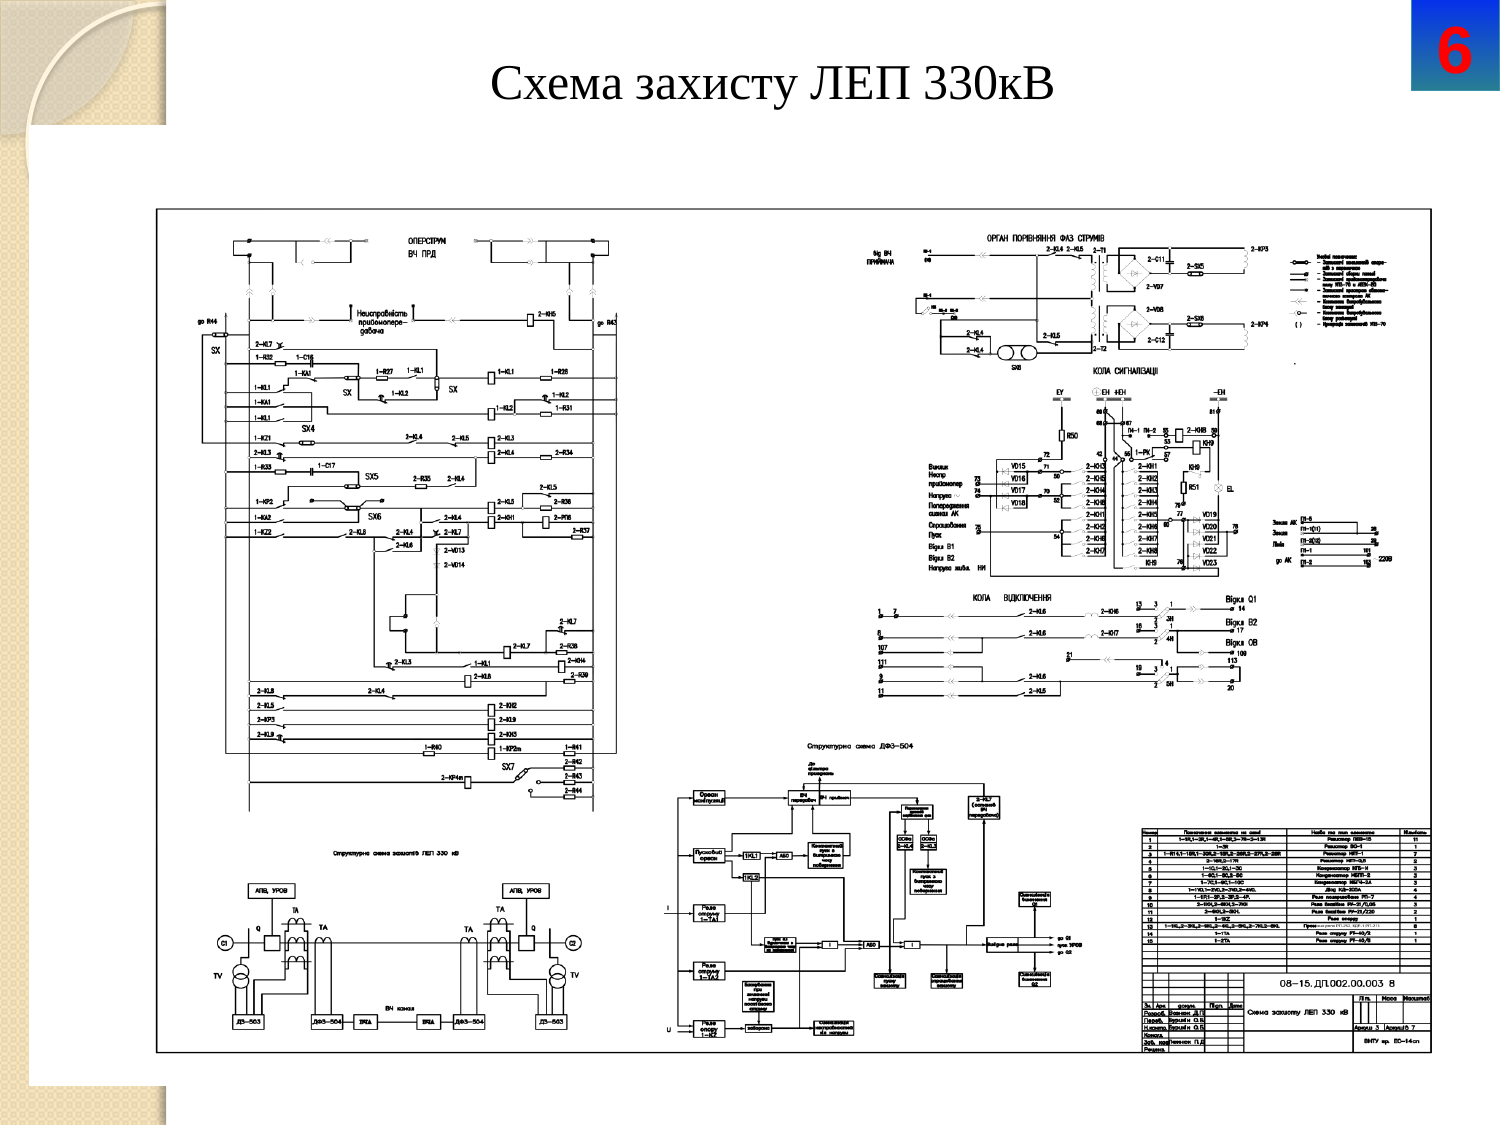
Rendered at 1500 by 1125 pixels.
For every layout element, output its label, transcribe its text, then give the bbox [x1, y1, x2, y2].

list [29, 125, 1500, 1086]
text_box 6 [1411, 0, 1500, 91]
text_box Схема захисту ЛЕП 330кВ [88, 42, 1459, 118]
